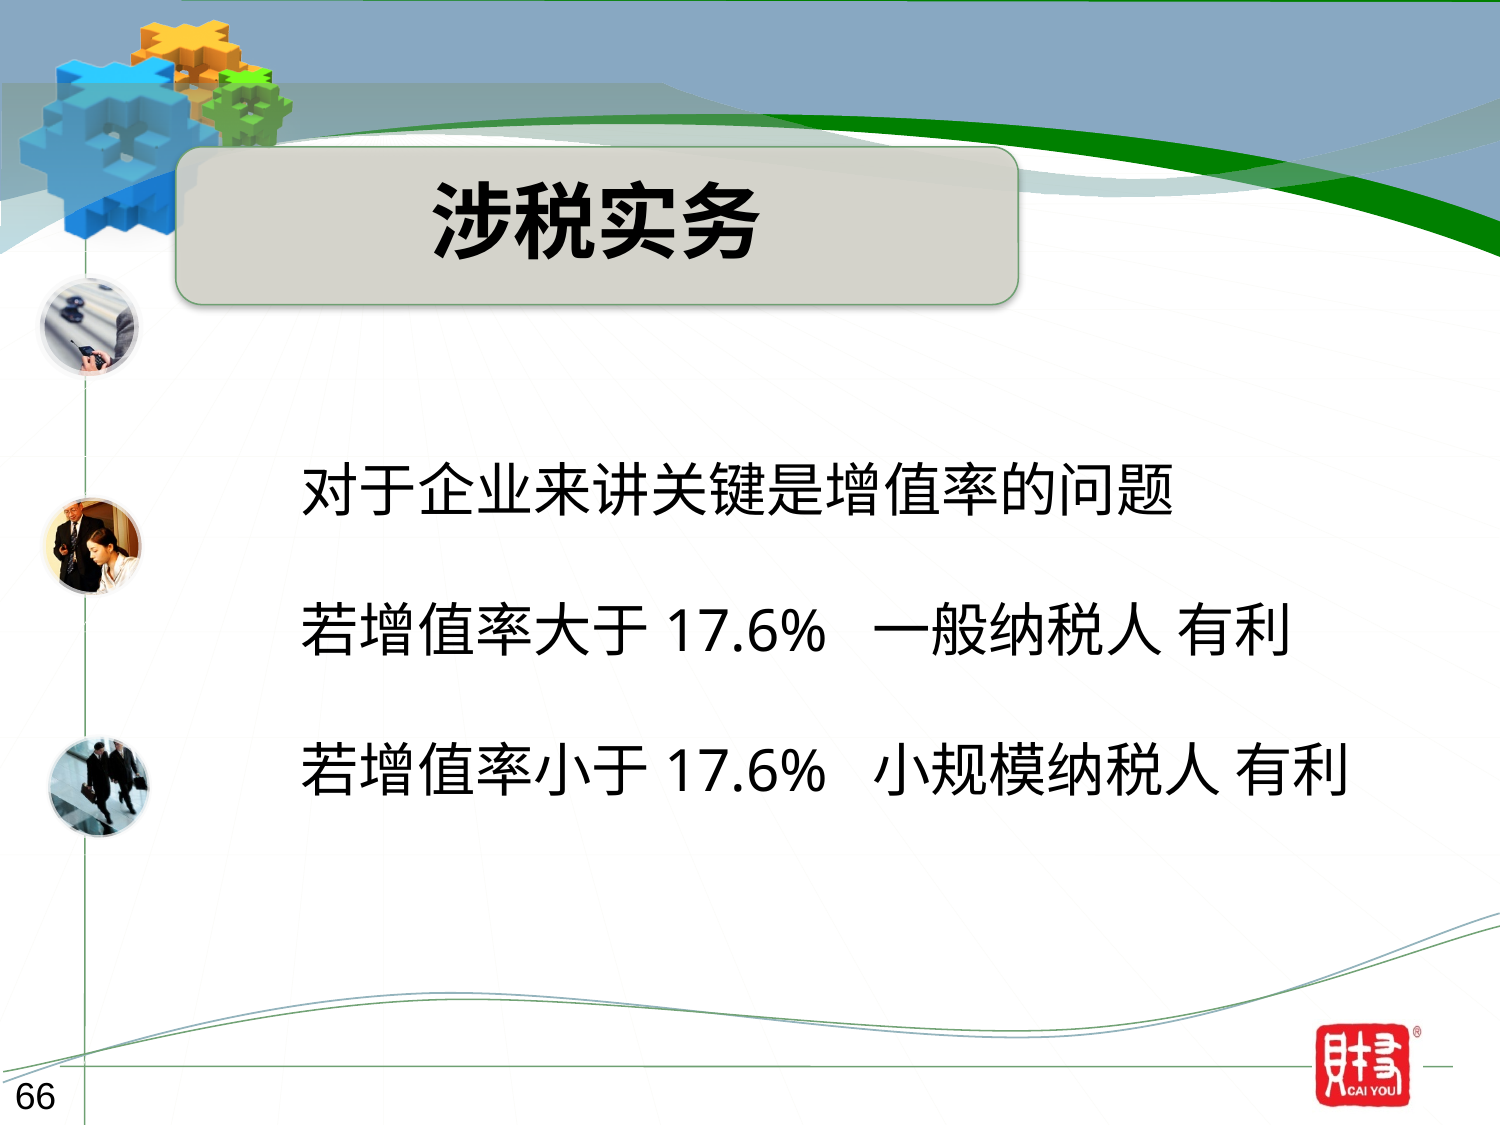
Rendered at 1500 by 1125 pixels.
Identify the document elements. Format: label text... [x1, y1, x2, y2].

picture [46, 501, 138, 591]
text_box 66 [0, 1064, 94, 1125]
picture [6, 170, 175, 252]
picture [1312, 1019, 1423, 1114]
picture [0, 18, 300, 226]
picture [51, 740, 147, 835]
picture [277, 142, 300, 146]
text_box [175, 146, 1019, 305]
text_box 对于企业来讲关键是增值率的问题 若增值率大于17.6% 一般纳税人 有利 若增值率小于17.6% 小规模纳税人 有利 [210, 445, 1442, 810]
picture [45, 283, 134, 371]
